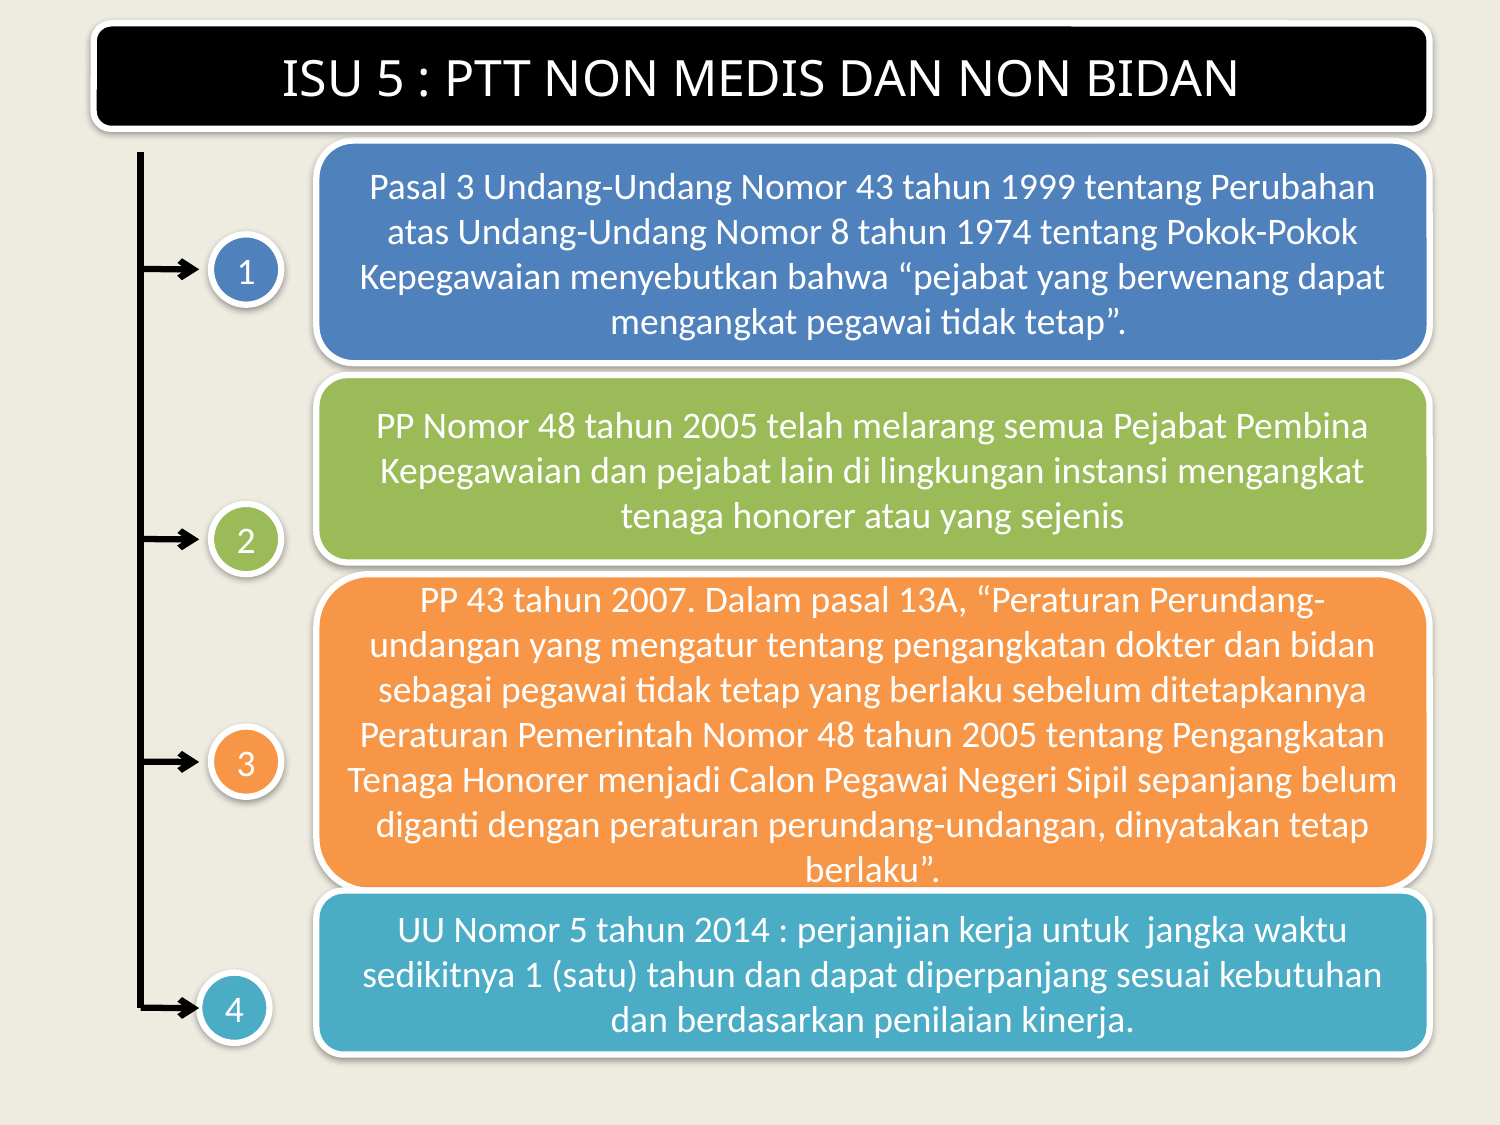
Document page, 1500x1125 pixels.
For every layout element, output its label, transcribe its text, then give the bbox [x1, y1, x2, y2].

text_box 4 [197, 1016, 272, 1047]
text_box UU Nomor 5 tahun 2014 : perjanjian kerja untuk jangka waktu sedikitnya 1 (satu) tahun dan dapat diperpanjang sesuai kebutuhan dan berdasarkan penilaian kinerja. [313, 911, 1433, 1058]
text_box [93, 23, 1430, 1009]
